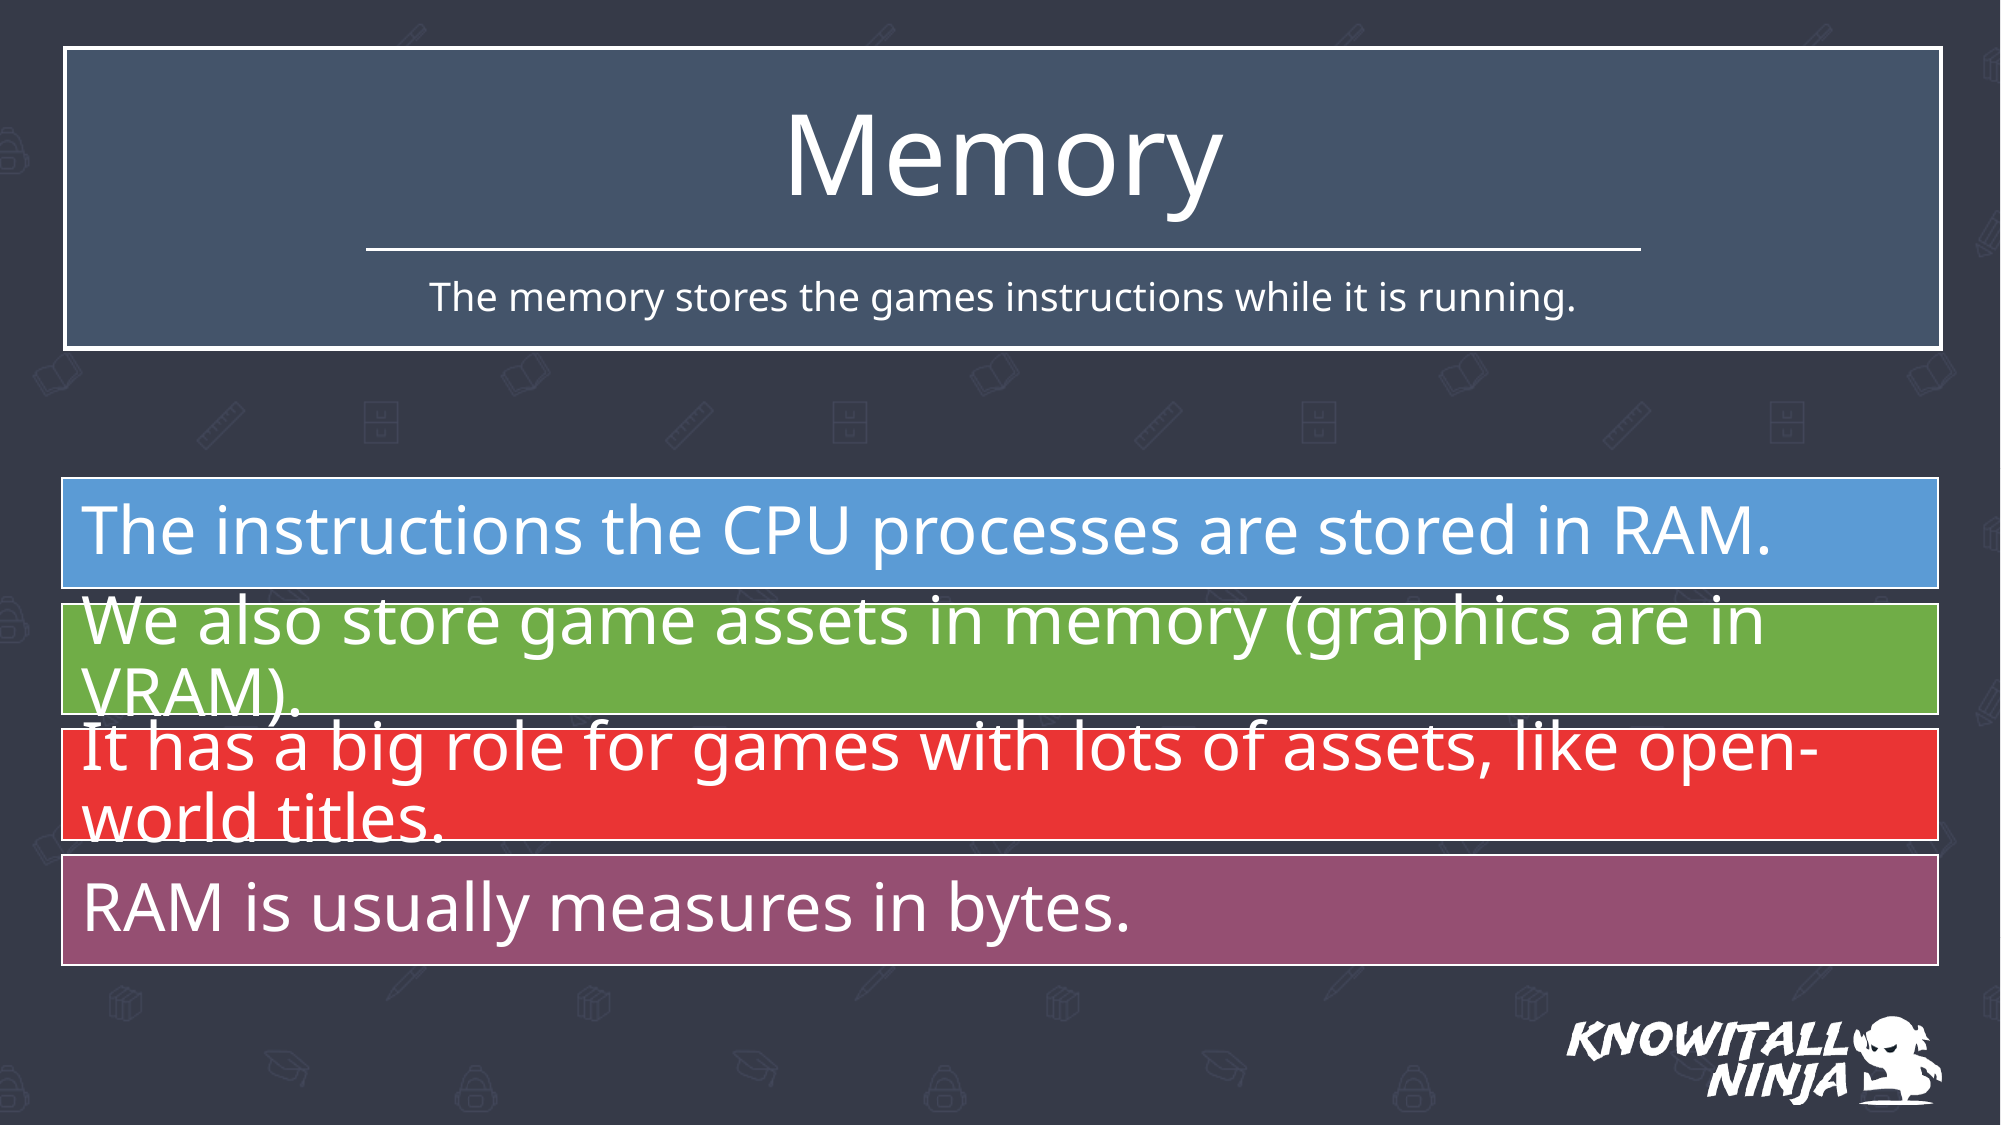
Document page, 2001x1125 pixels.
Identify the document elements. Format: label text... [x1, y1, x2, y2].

list The memory stores the games instructions while it is running. [140, 269, 1866, 349]
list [61, 451, 1939, 992]
picture [0, 0, 2001, 1125]
title Memory [140, 48, 1866, 269]
